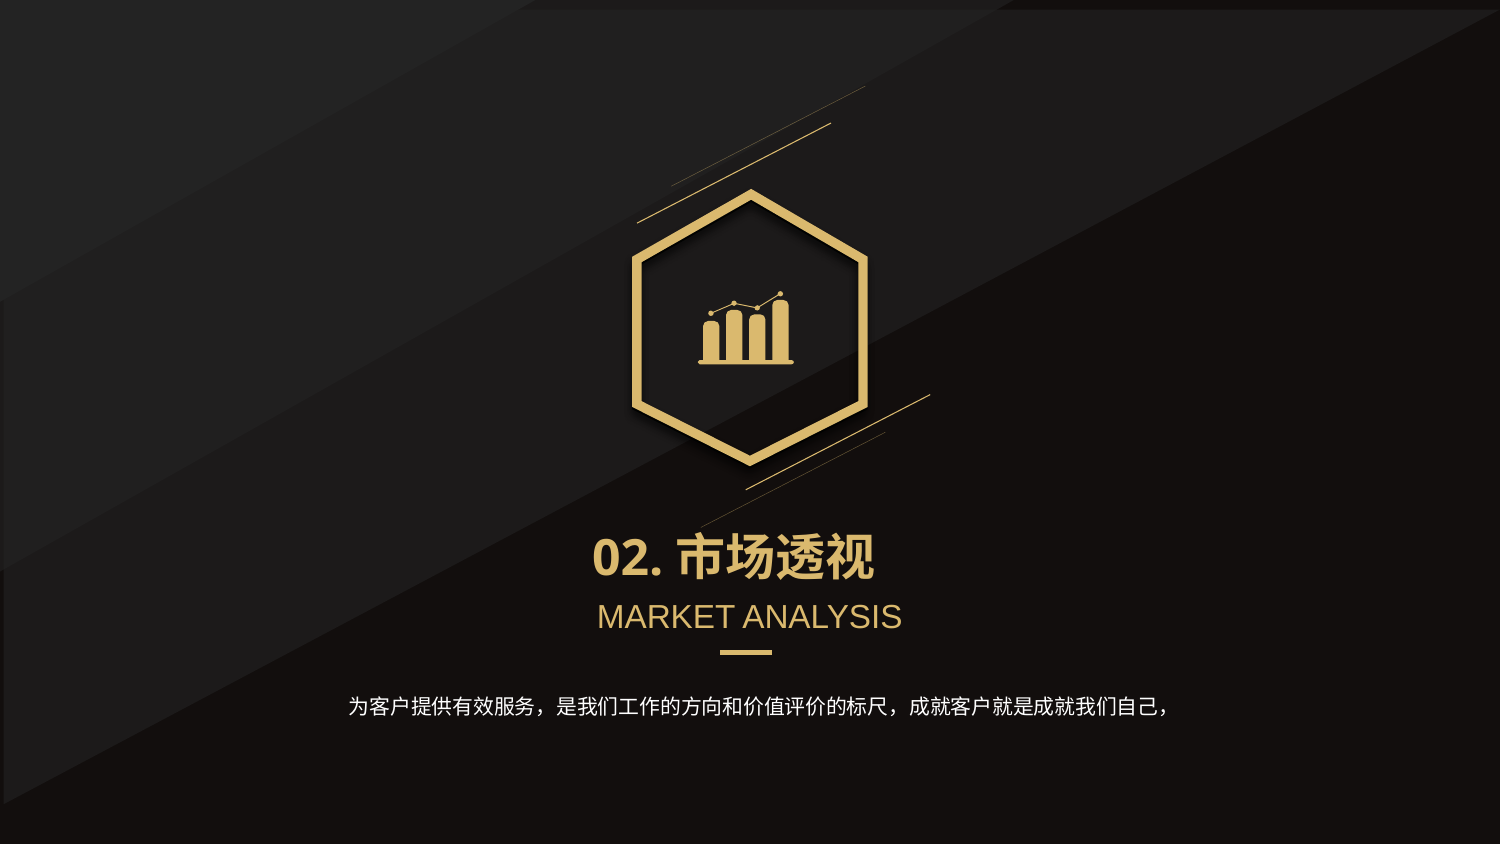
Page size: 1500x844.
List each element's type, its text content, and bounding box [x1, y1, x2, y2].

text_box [636, 86, 866, 224]
text_box 为客户提供有效服务，是我们工作的方向和价值评价的标尺，成就客户就是成就我们自己， [334, 680, 1253, 727]
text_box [700, 394, 931, 528]
text_box MARKET ANALYSIS [494, 587, 1006, 643]
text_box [636, 224, 863, 464]
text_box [697, 291, 794, 365]
text_box 02.市场透视 [557, 518, 891, 593]
